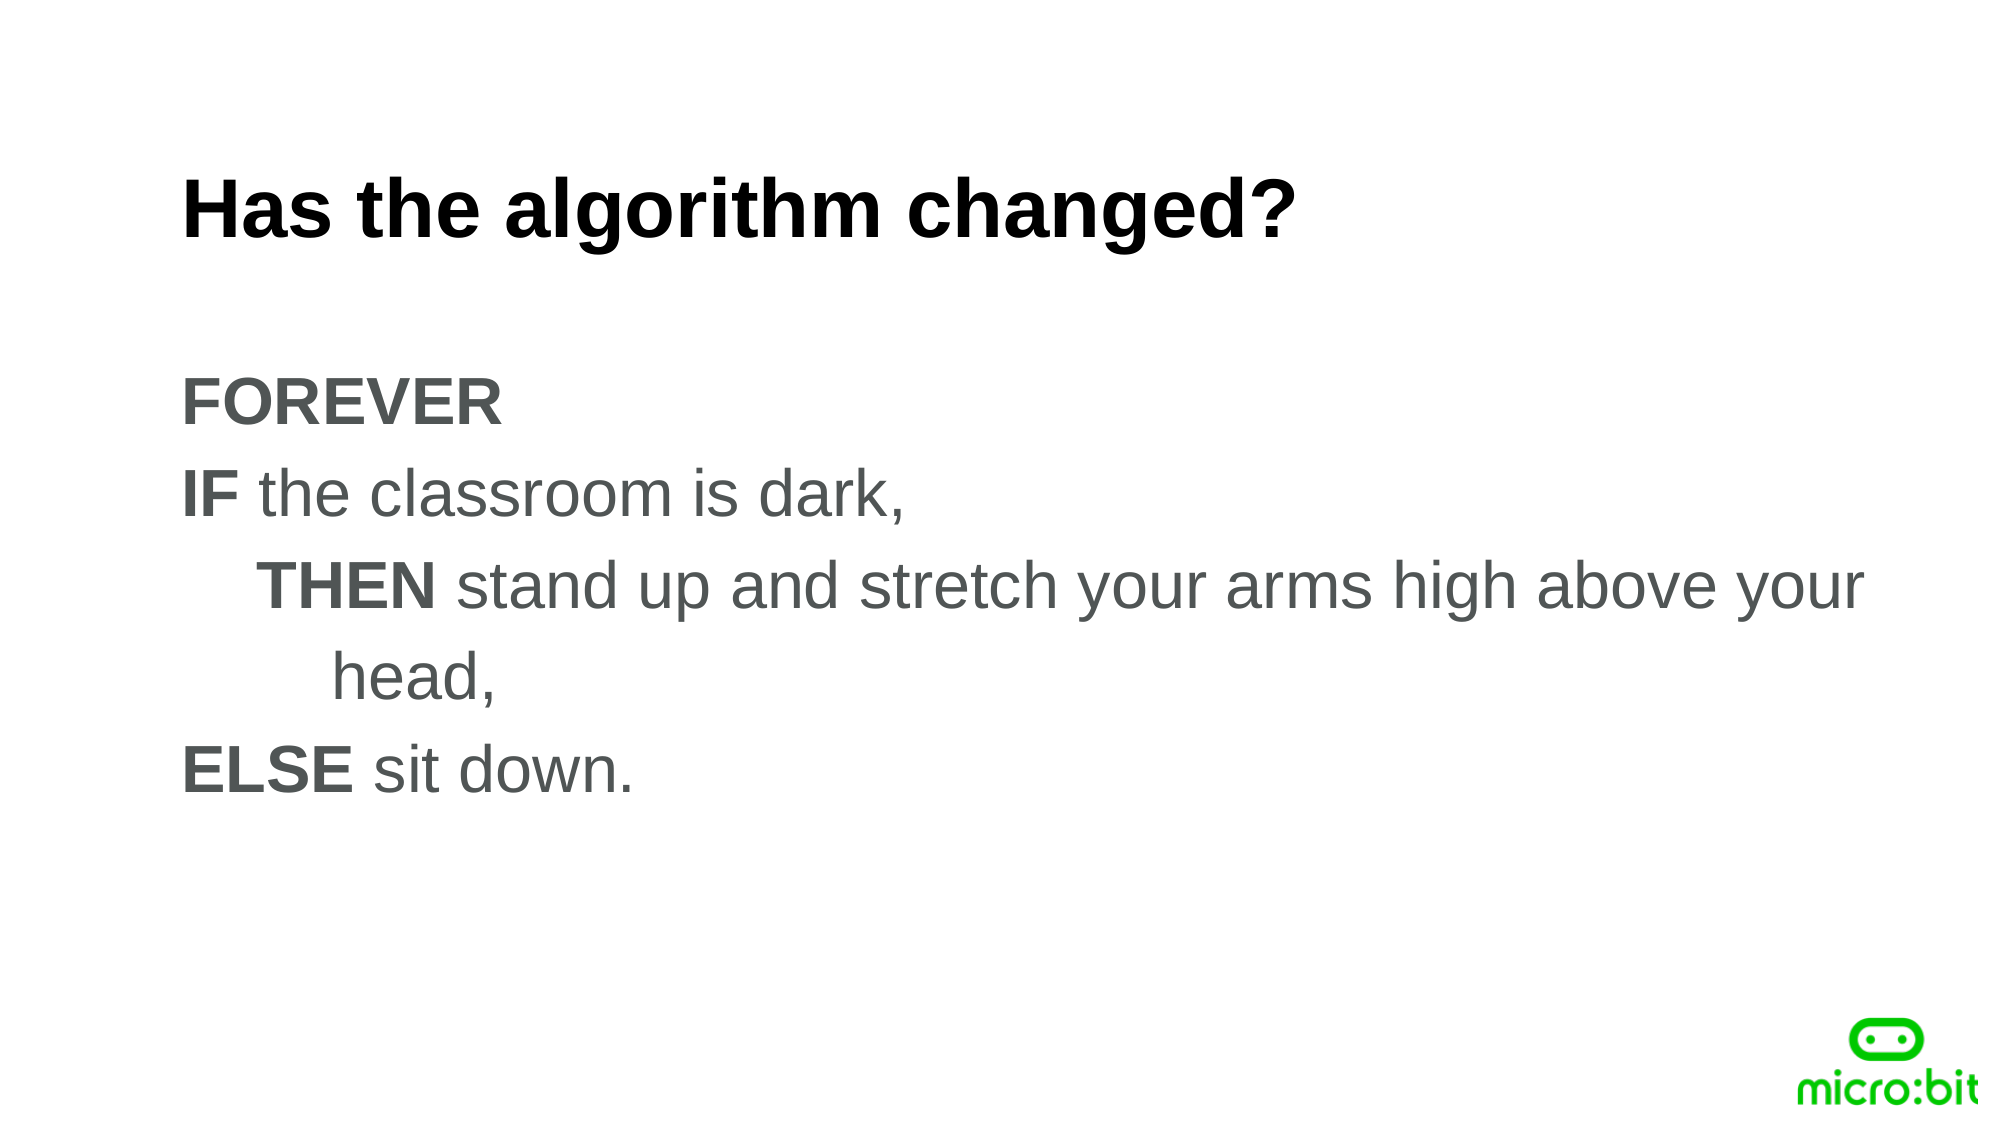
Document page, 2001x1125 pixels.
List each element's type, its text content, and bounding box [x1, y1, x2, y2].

text_box Has the algorithm changed? FOREVER IF the classroom is dark, THEN stand up and stretch your arms high above your head, ELSE sit down. [166, 60, 1918, 884]
picture [1797, 1017, 1978, 1106]
